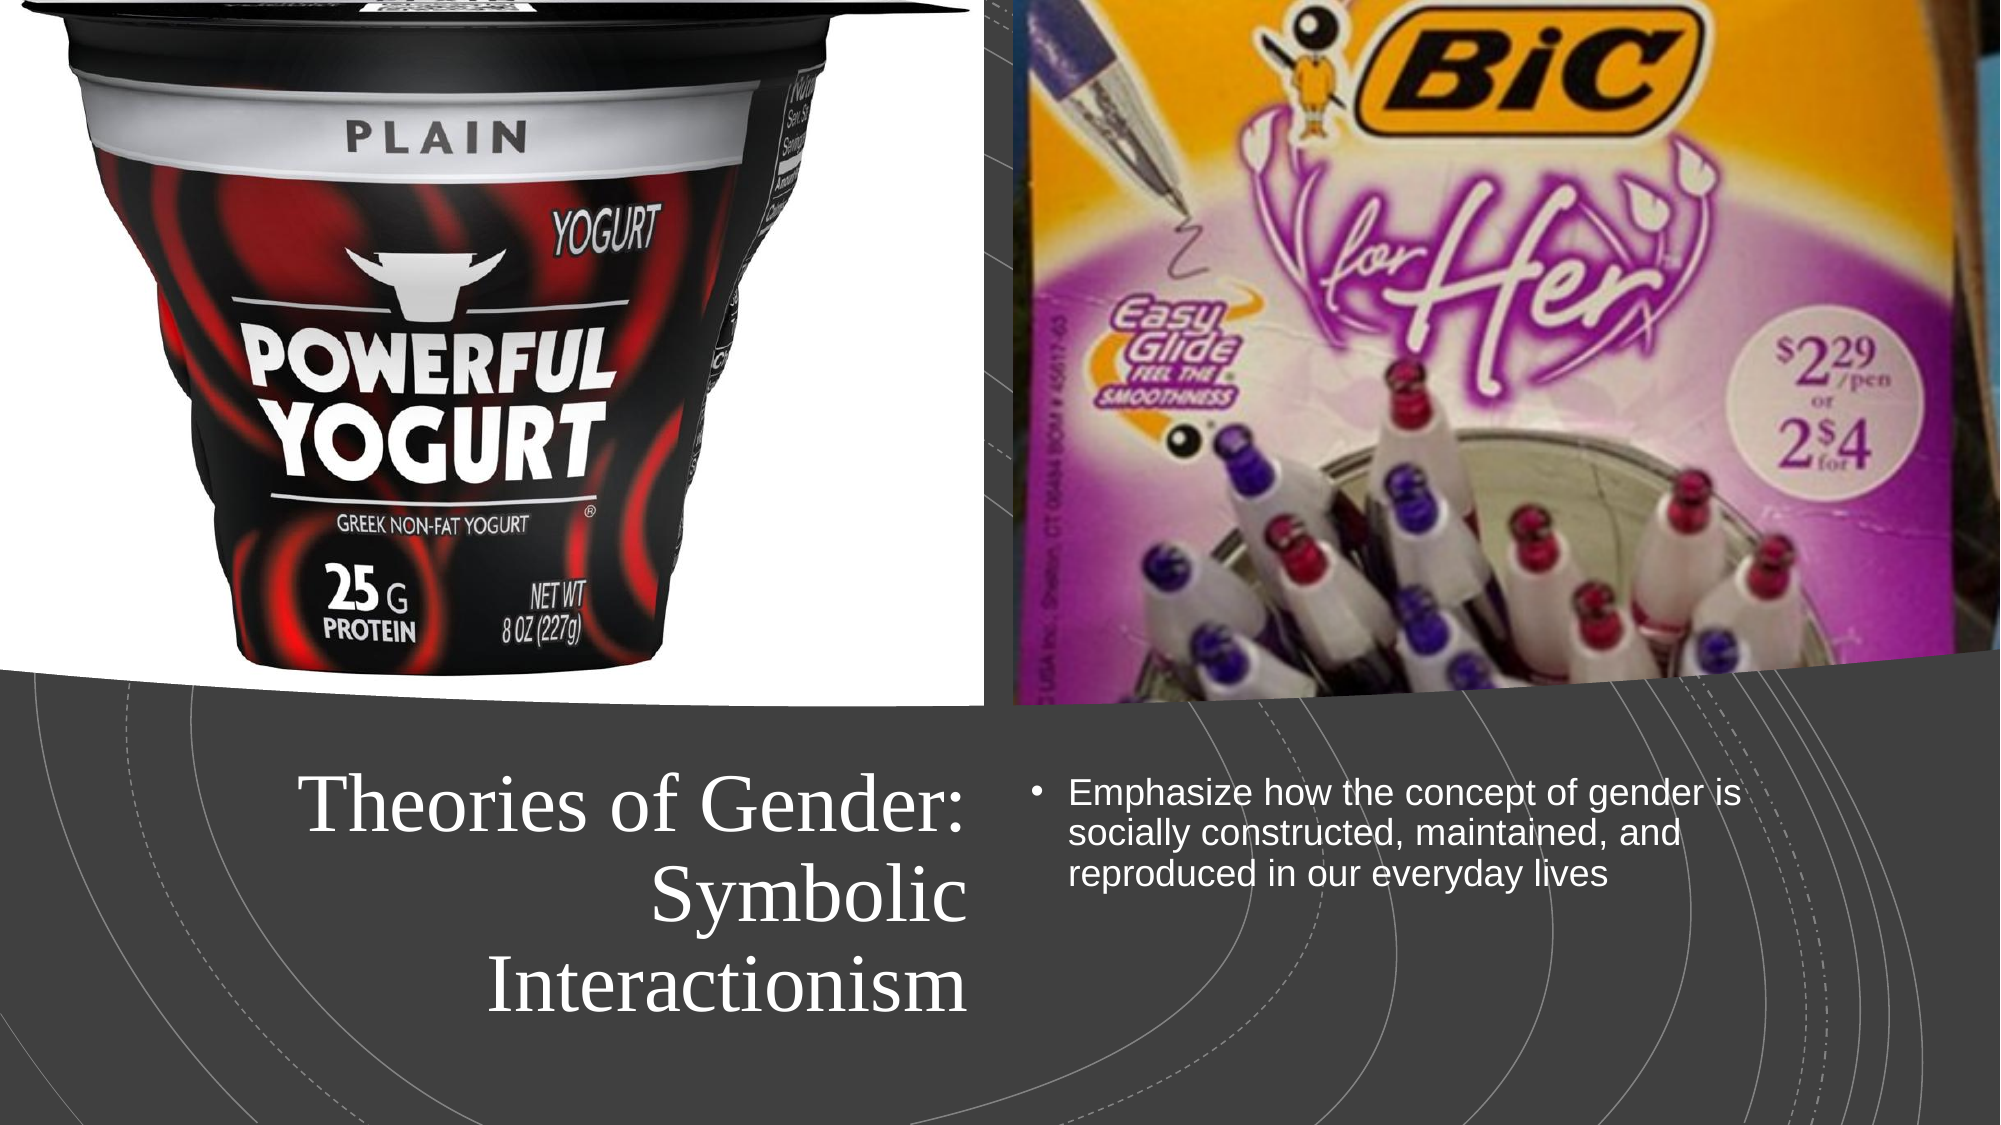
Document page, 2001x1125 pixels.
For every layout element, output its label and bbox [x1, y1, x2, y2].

text_box [0, 0, 1999, 1125]
picture [0, 0, 984, 707]
picture [1013, 0, 2000, 706]
